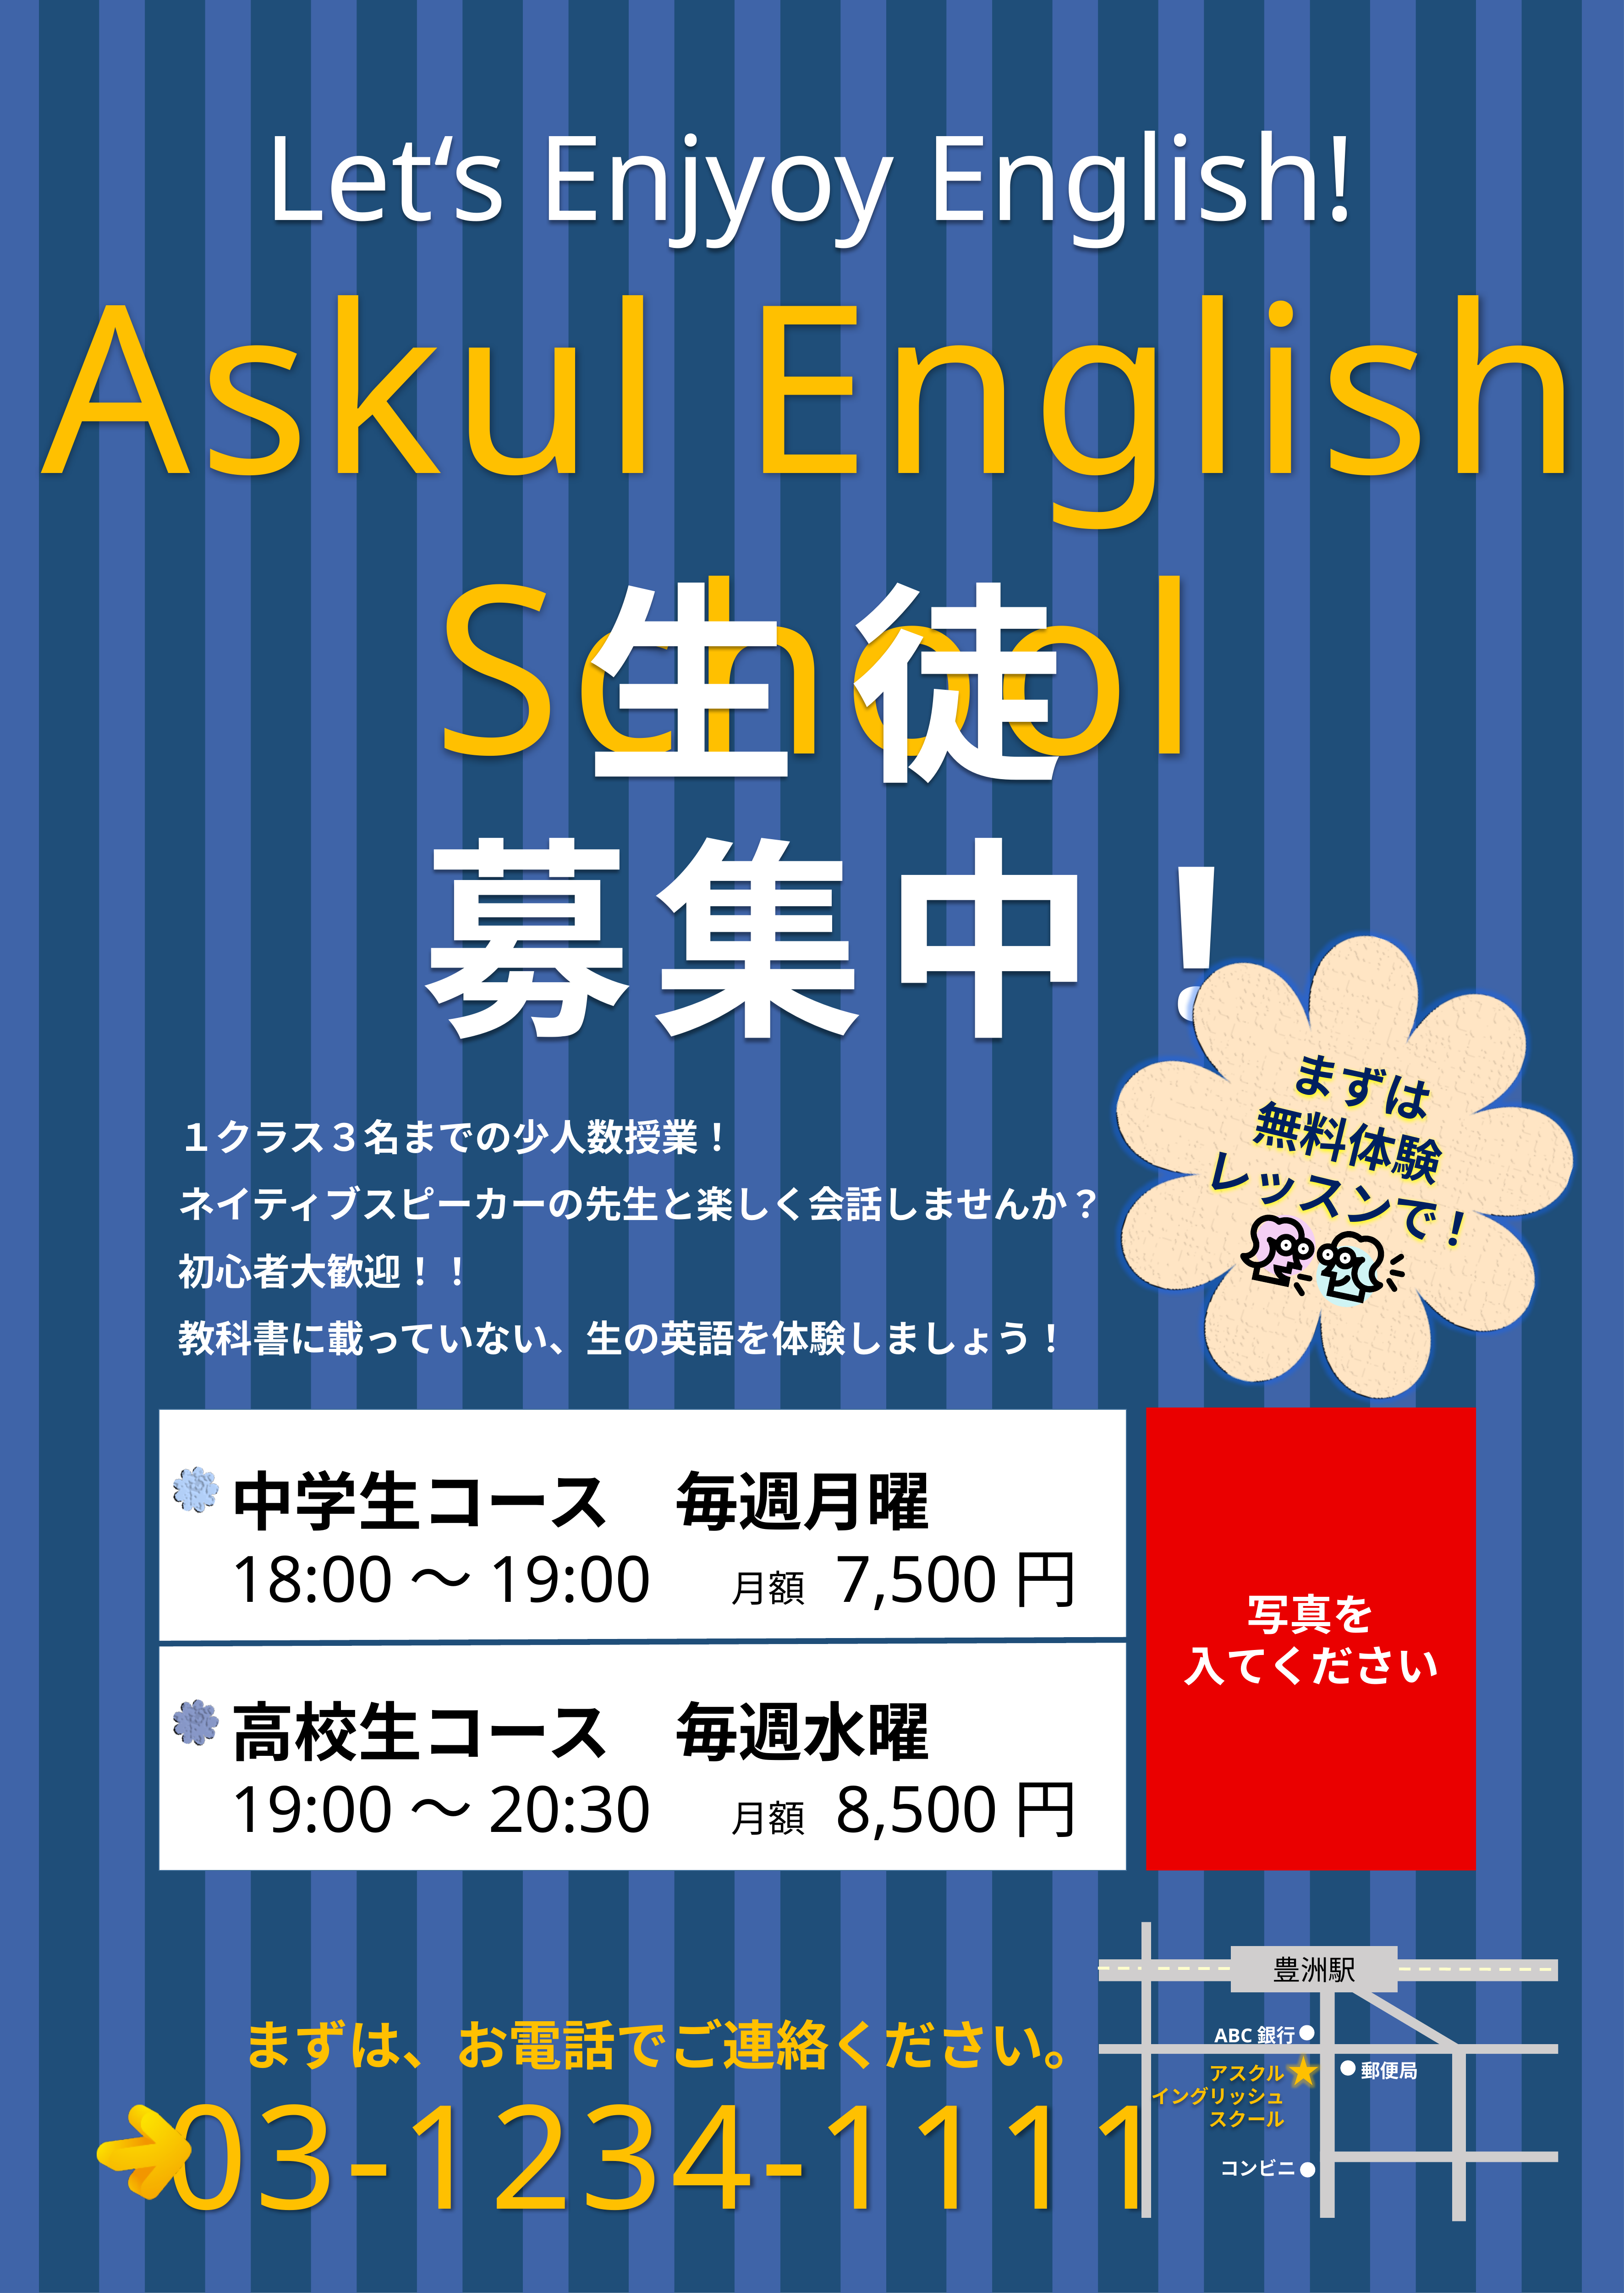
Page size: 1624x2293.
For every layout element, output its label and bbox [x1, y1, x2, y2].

text_box [1097, 1922, 1558, 2218]
picture [97, 2105, 192, 2200]
text_box [0, 0, 1624, 2293]
picture [172, 1466, 218, 1512]
text_box [157, 1640, 1128, 1644]
picture [172, 1699, 218, 1746]
picture [1108, 935, 1562, 1398]
text_box [1177, 2023, 1315, 2046]
